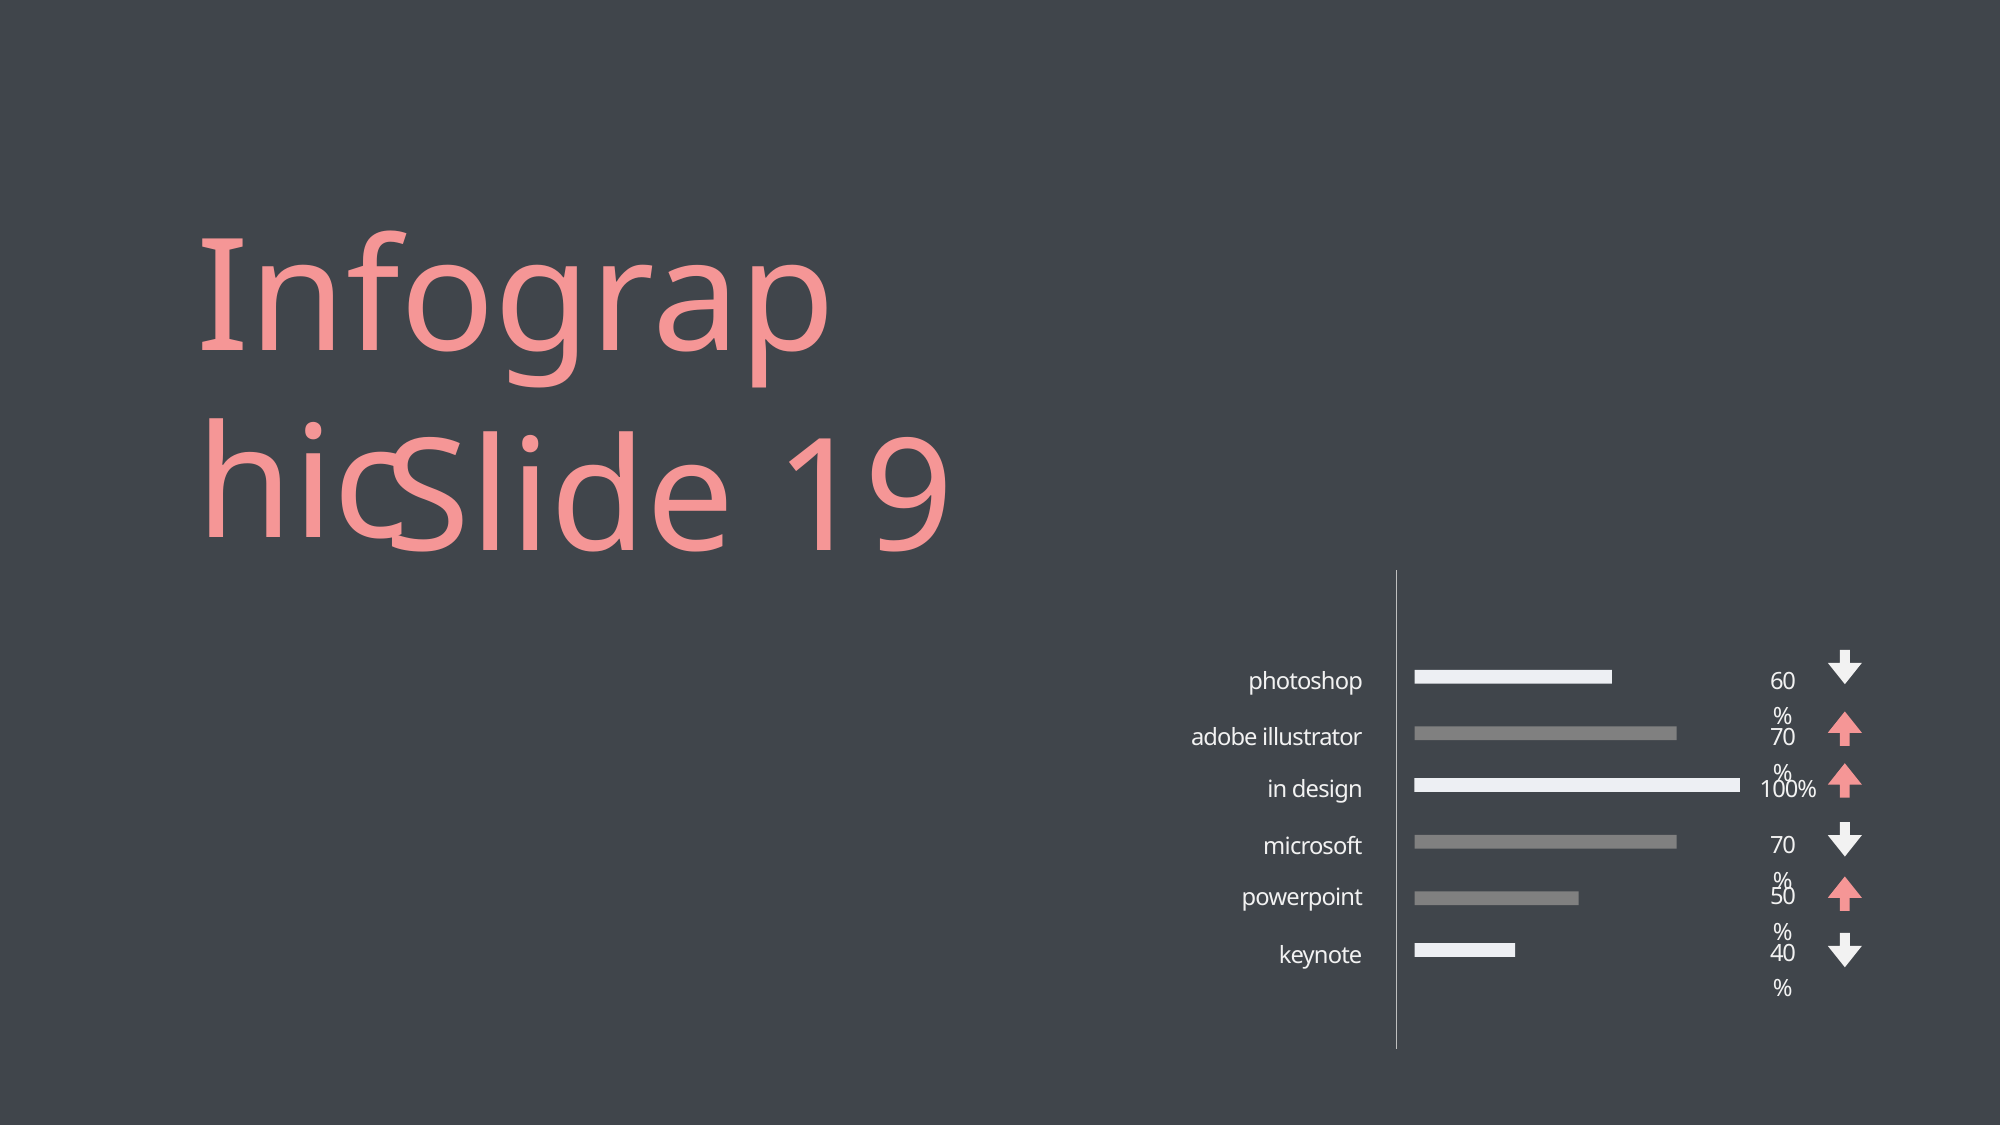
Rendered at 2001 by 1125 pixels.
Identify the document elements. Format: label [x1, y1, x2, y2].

picture [0, 144, 1956, 1125]
